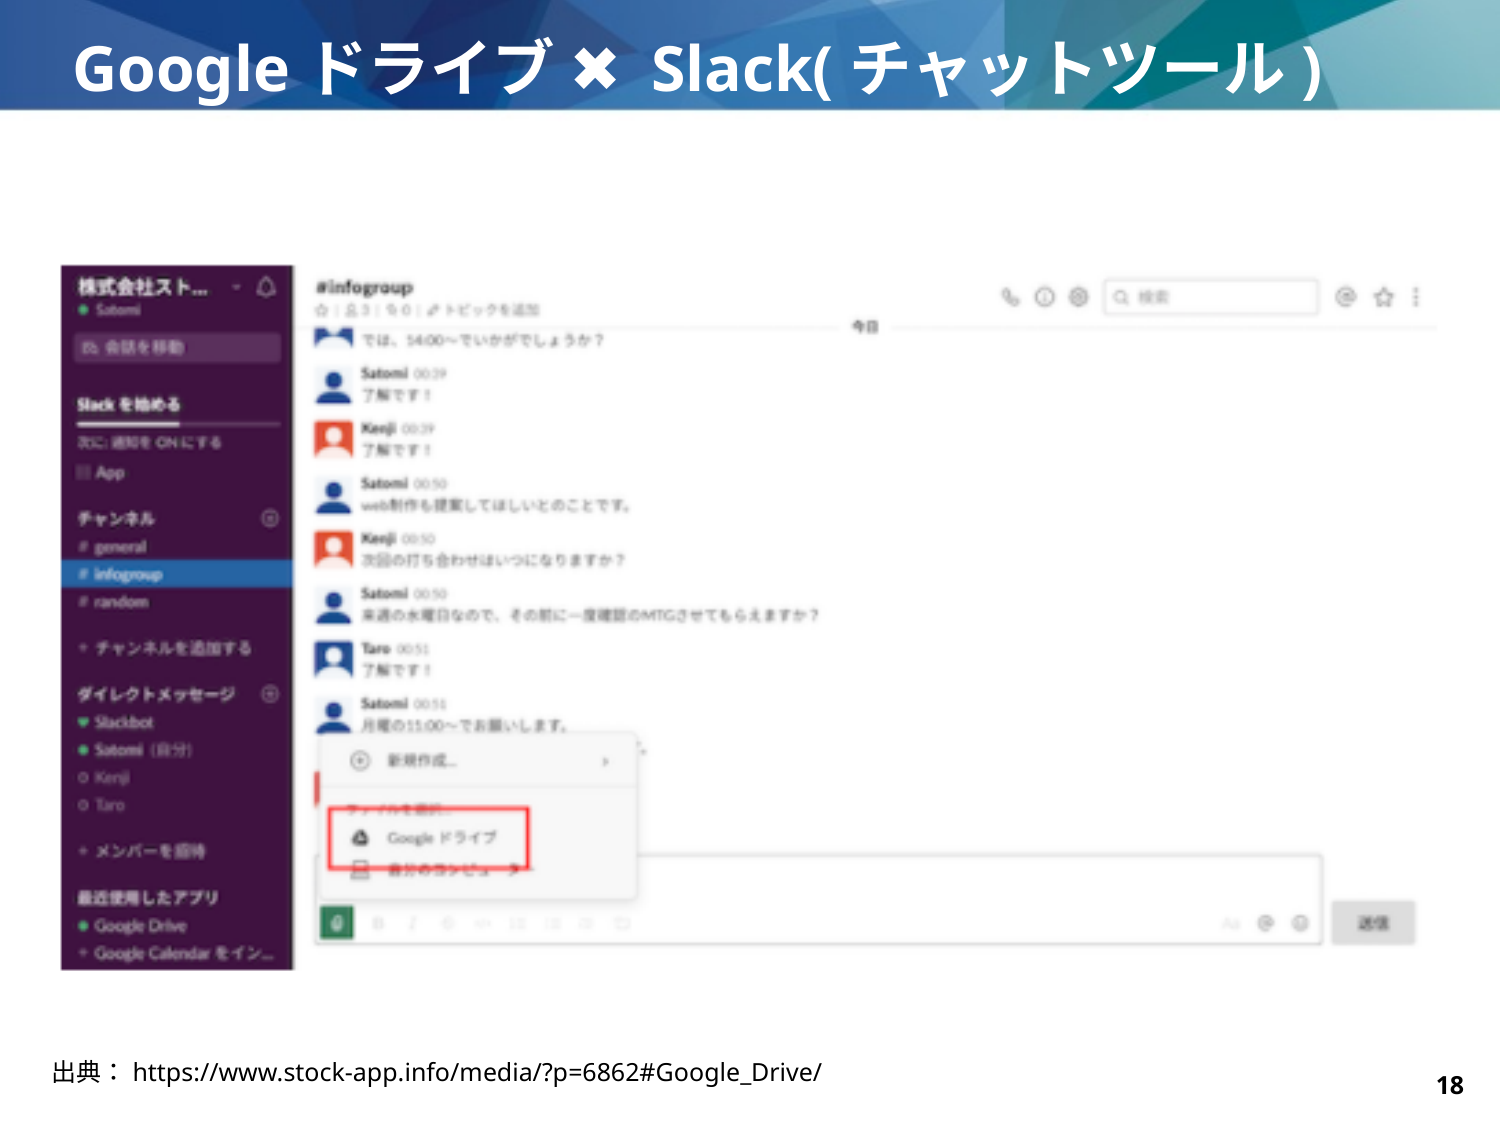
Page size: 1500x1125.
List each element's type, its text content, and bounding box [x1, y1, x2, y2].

picture [0, 0, 1500, 1124]
text_box 出典：https://www.stock-app.info/media/?p=6862#Google_Drive/ [36, 1049, 1196, 1094]
title Googleドライブ ✖ Slack(チャットツール) [57, 21, 1441, 89]
